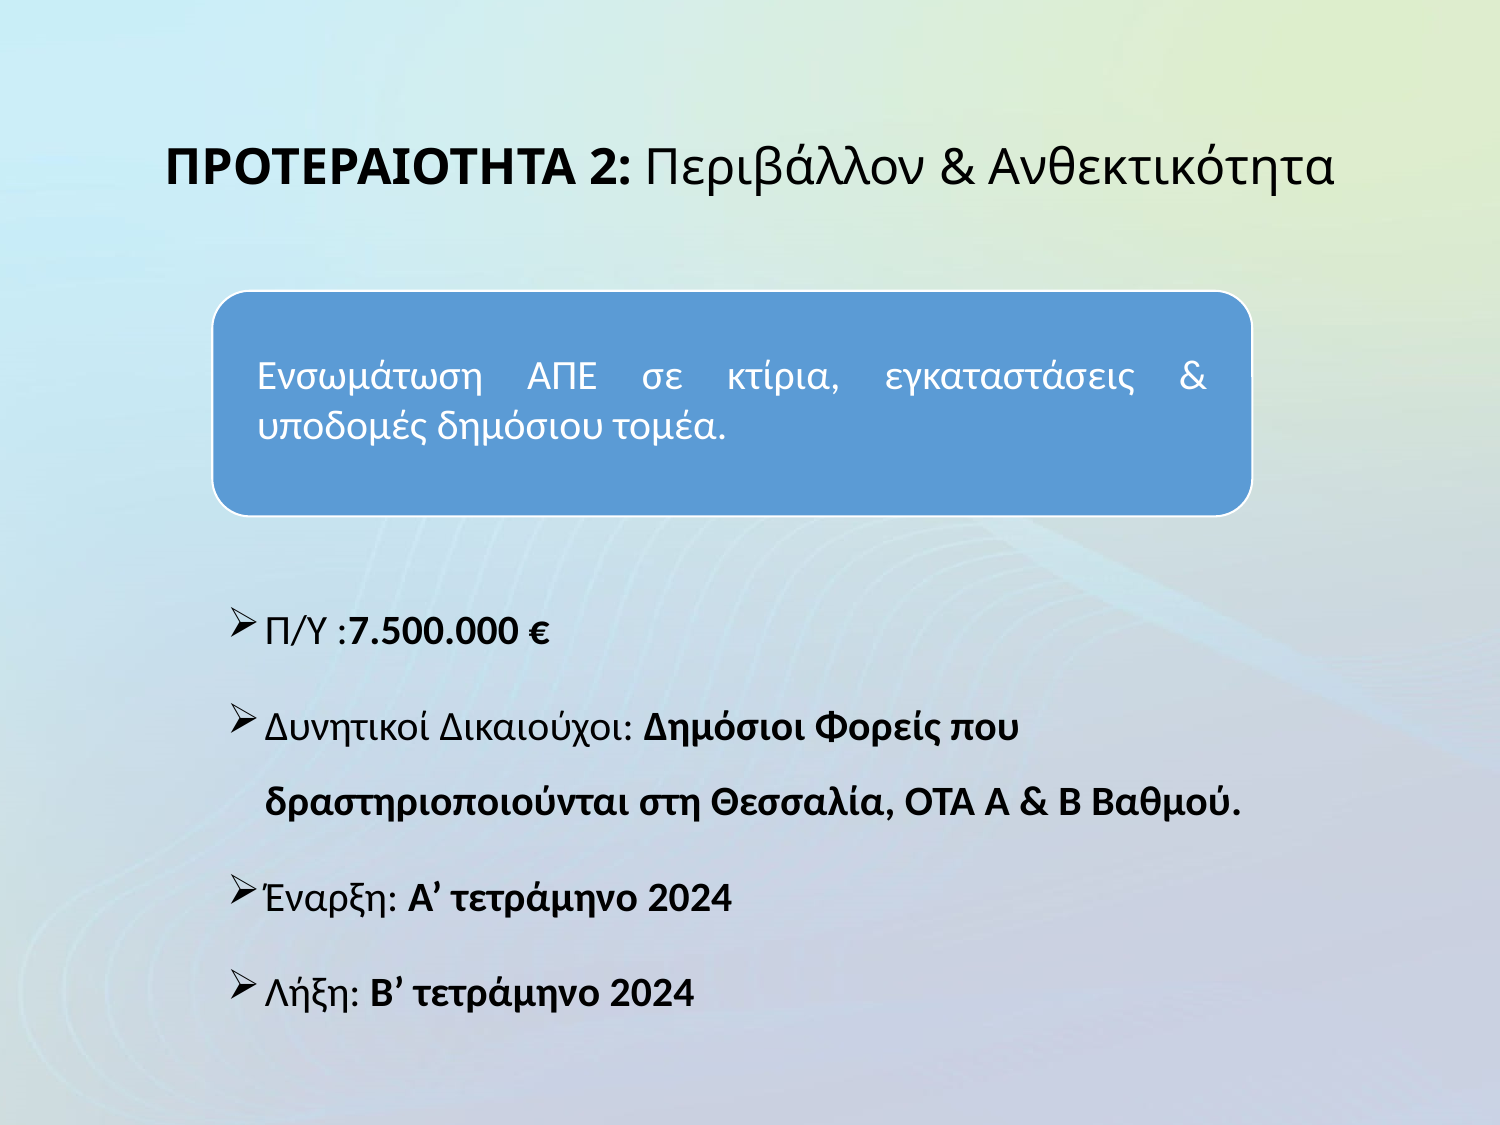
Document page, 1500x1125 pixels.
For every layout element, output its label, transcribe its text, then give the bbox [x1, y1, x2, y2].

list Π/Υ :7.500.000 € Δυνητικοί Δικαιούχοι: Δημόσιοι Φορείς που δραστηριοποιούνται στη Θεσσαλία, ΟΤΑ Α & Β Βαθμού. Έναρξη: Α’ τετράμηνο 2024 Λήξη: Β’ τετράμηνο 2024 [212, 570, 1397, 1024]
title ΠΡΟΤΕΡΑΙΟΤΗΤΑ 2: Περιβάλλον & Ανθεκτικότητα [103, 59, 1397, 278]
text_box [212, 290, 1253, 517]
picture [0, 0, 1500, 1125]
